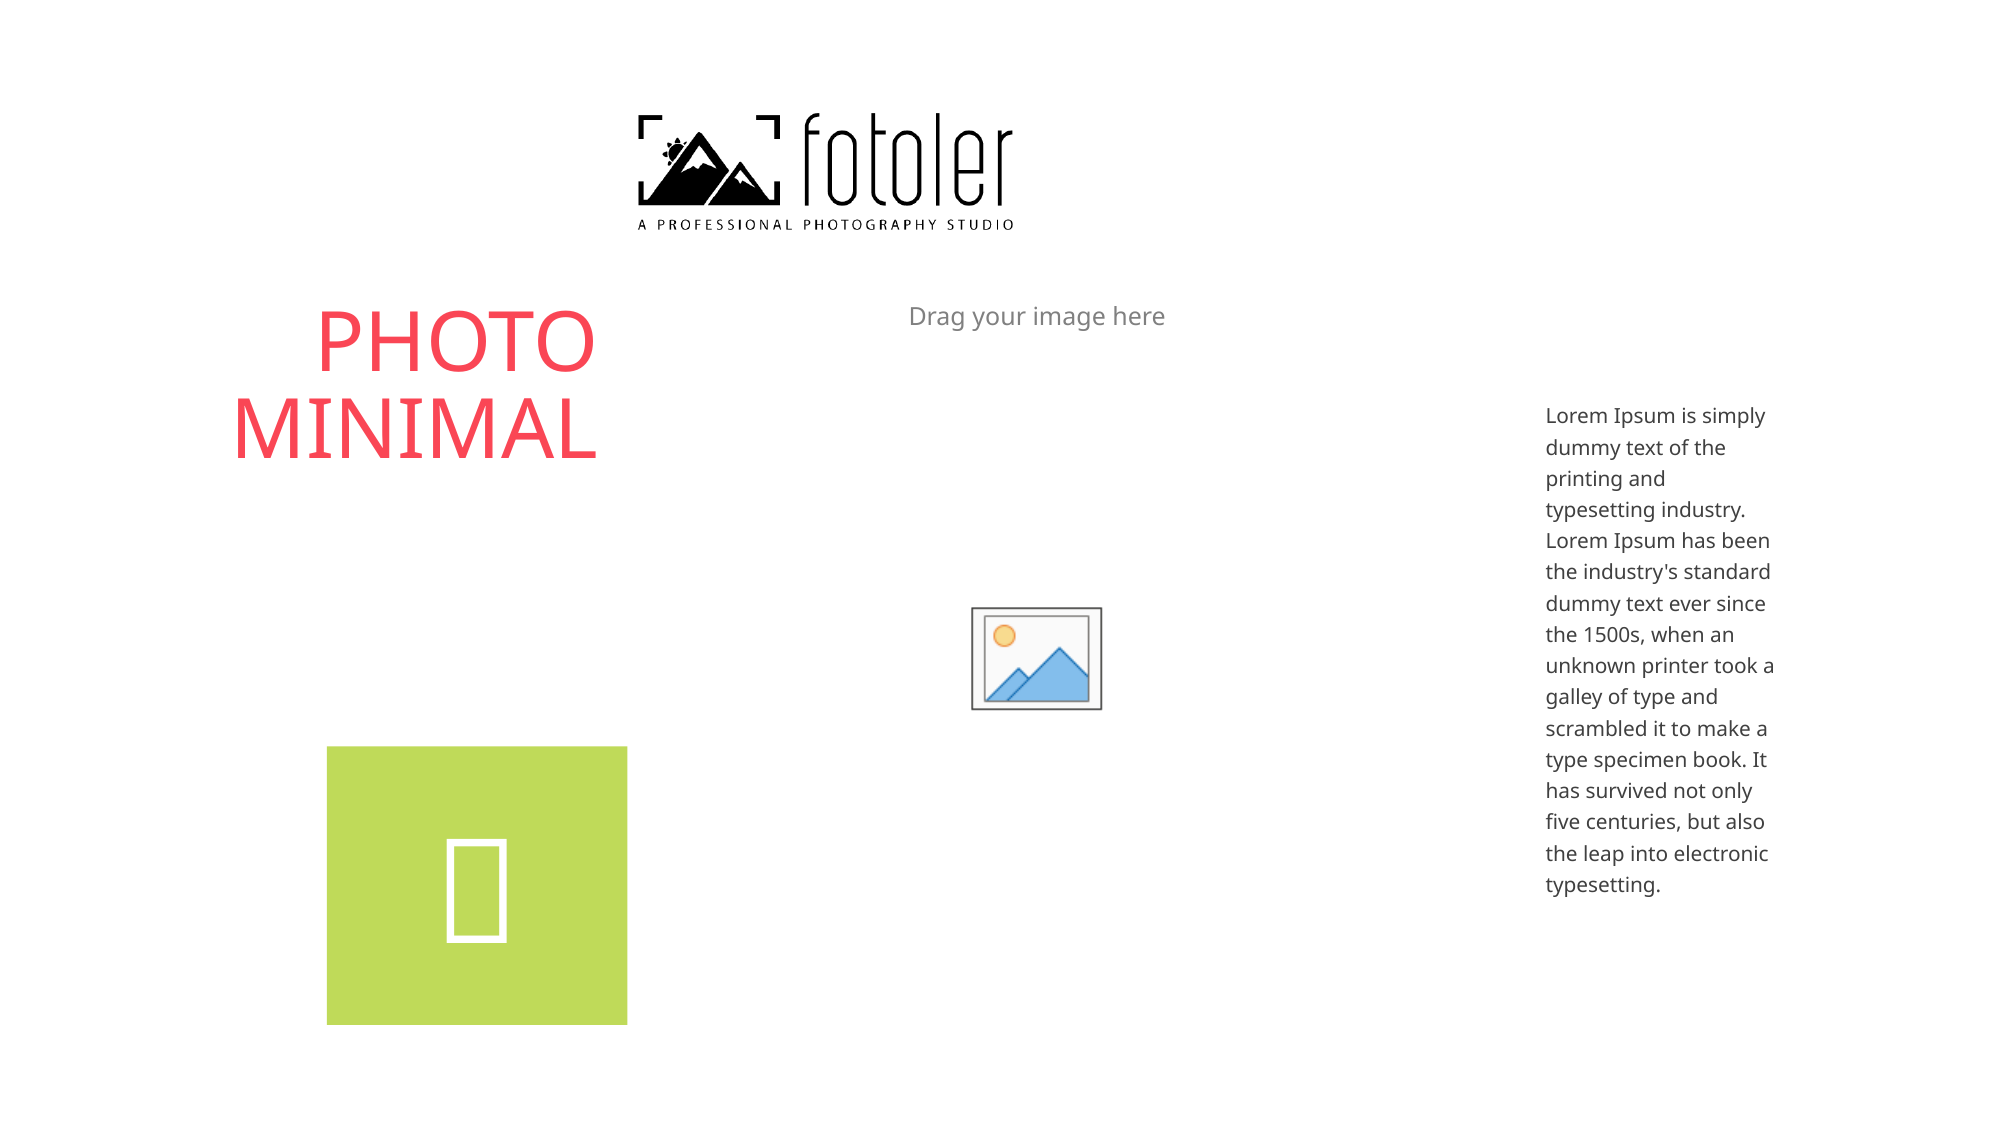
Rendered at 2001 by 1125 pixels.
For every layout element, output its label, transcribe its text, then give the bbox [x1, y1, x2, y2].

text_box Lorem Ipsum is simply dummy text of the printing and typesetting industry. Lorem Ipsum has been the industry's standard dummy text ever since the 1500s, when an unknown printer took a galley of type and scrambled it to make a type specimen book. It has survived not only five centuries, but also the leap into electronic typesetting. [1530, 389, 1791, 904]
text_box [326, 745, 628, 1026]
picture [637, 292, 1437, 1025]
text_box  [418, 790, 536, 981]
picture [637, 109, 1021, 238]
text_box PHOTO MINIMAL [208, 293, 613, 484]
